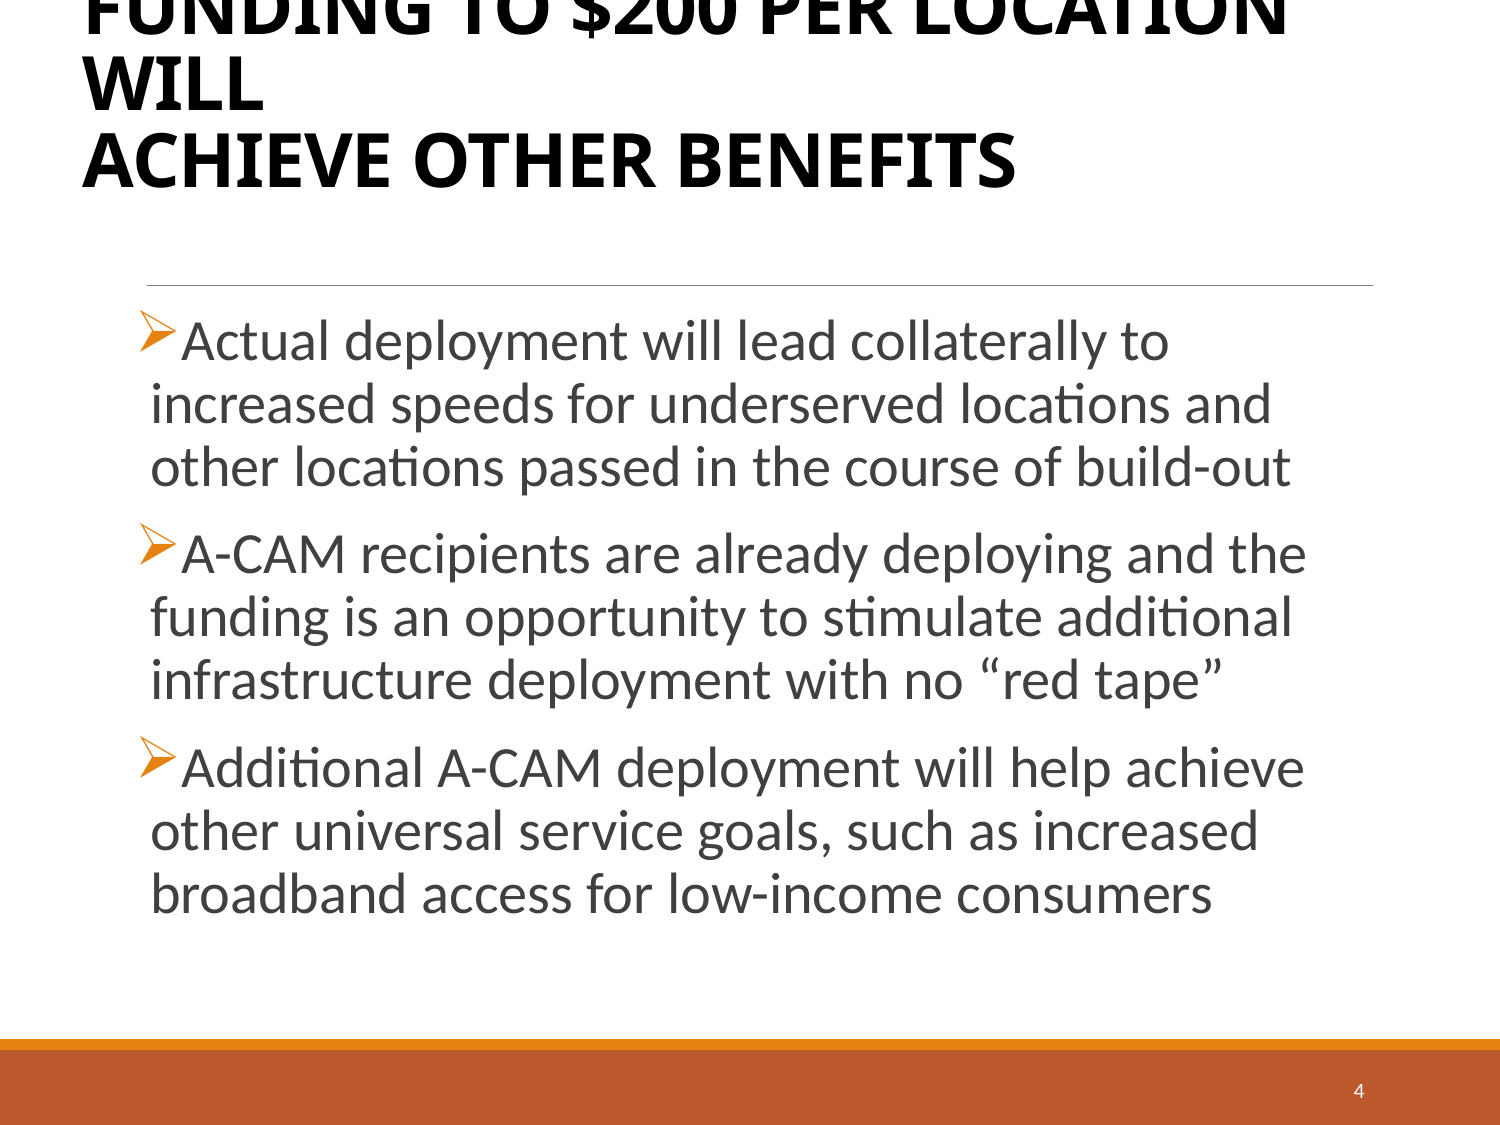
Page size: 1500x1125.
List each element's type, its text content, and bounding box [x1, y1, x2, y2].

title FUNDING TO $200 PER LOCATION WILL ACHIEVE OTHER BENEFITS [67, 22, 1418, 211]
list Actual deployment will lead collaterally to increased speeds for underserved locations and other locations passed in the course of build-out A-CAM recipients are already deploying and the funding is an opportunity to stimulate additional infrastructure deployment with no “red tape” Additional A-CAM deployment will help achieve other universal service goals, such as increased broadband access for low-income consumers [135, 302, 1373, 963]
slide_number 4 [1218, 1059, 1380, 1120]
